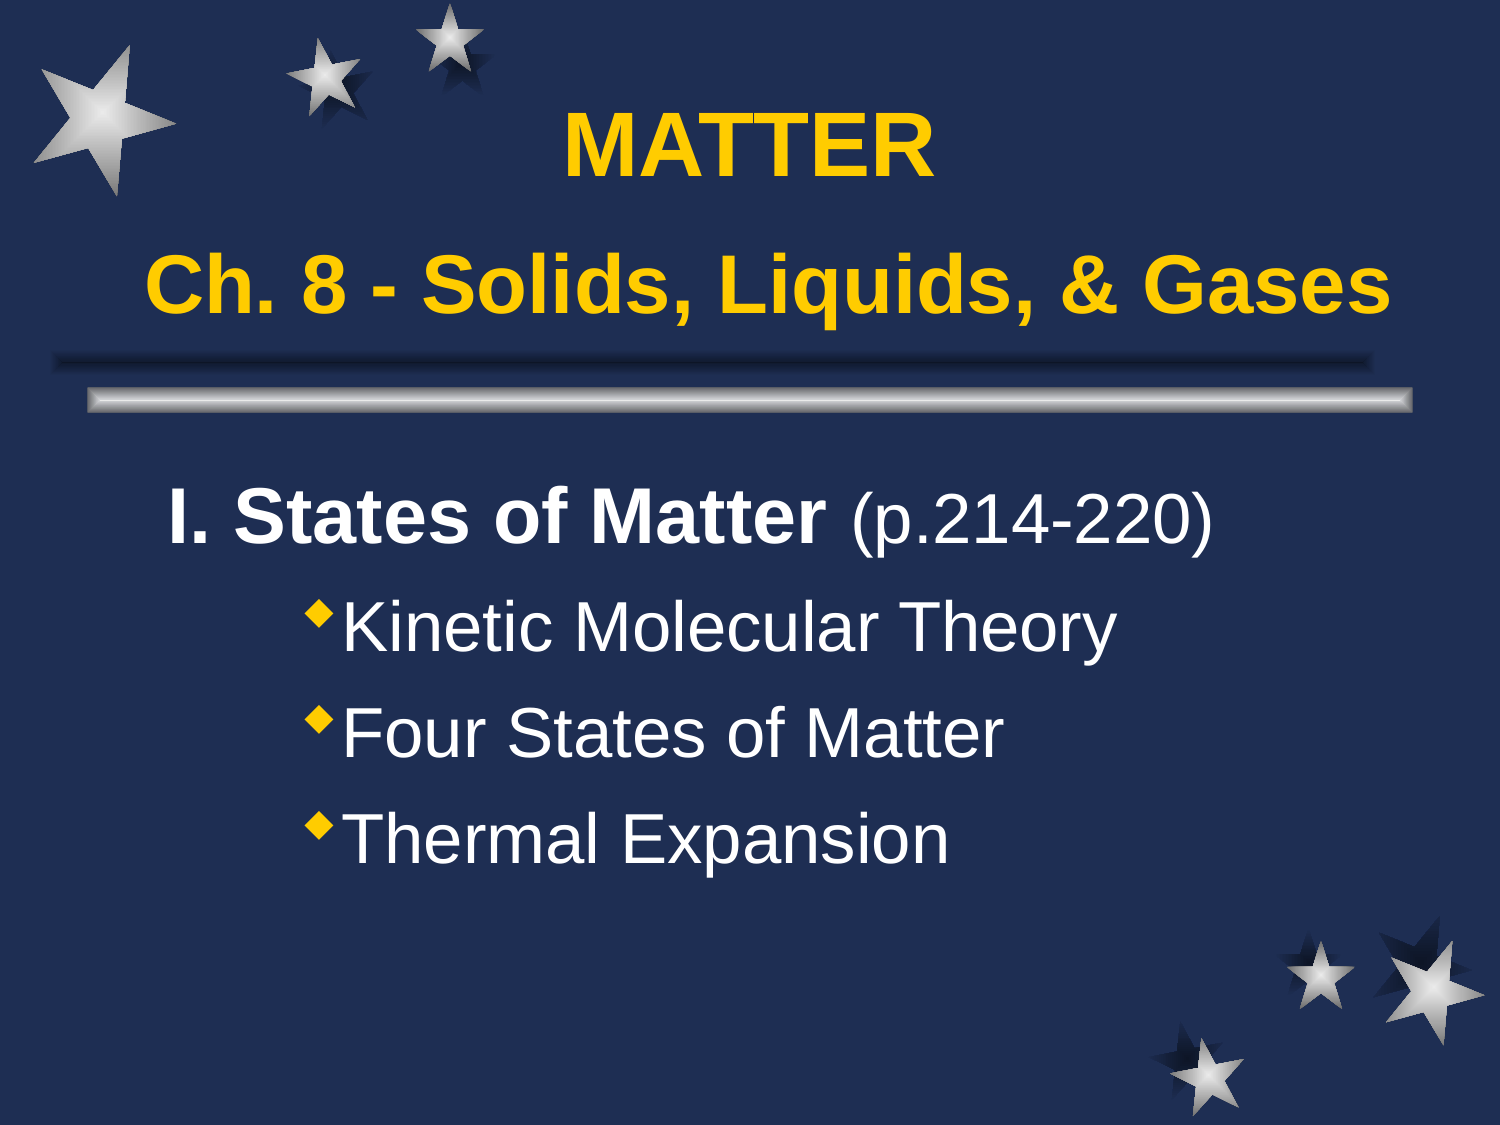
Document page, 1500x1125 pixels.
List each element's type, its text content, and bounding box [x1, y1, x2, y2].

text_box MATTER [547, 77, 953, 202]
title Ch. 8 - Solids, Liquids, & Gases [112, 149, 1426, 338]
subtitle I. States of Matter (p.214-220) Kinetic Molecular Theory Four States of Matter Thermal Expansion [152, 437, 1348, 1001]
